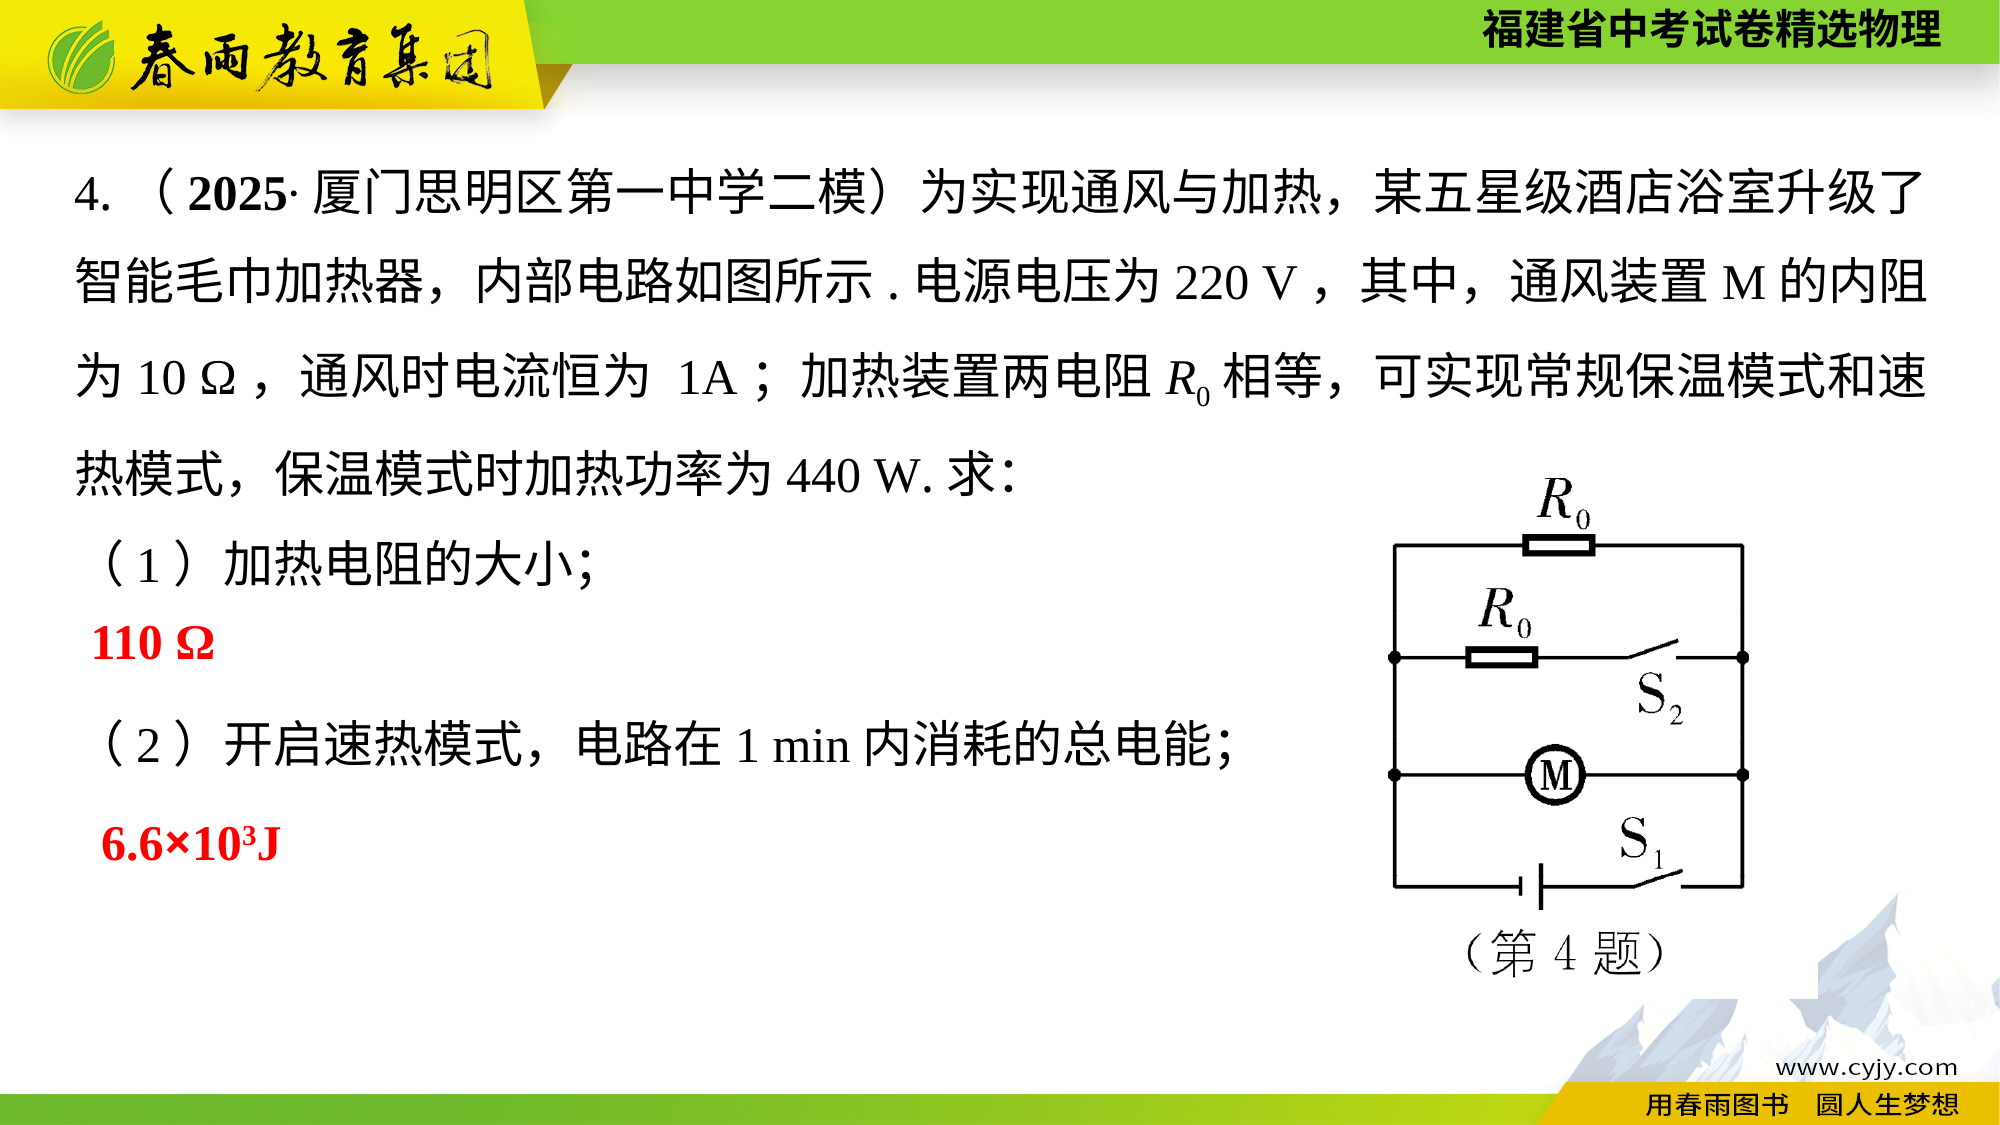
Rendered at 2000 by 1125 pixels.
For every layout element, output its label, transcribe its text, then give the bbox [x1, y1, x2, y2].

picture [0, 0, 2000, 1125]
text_box 110 Ω [75, 572, 231, 678]
text_box 6.6×103J [86, 772, 297, 878]
list 4.（2025∙厦门思明区第一中学二模）为实现通风与加热，某五星级酒店浴室升级了智能毛巾加热器，内部电路如图所示.电源电压为220 V，其中，通风装置M的内阻为10 Ω，通风时电流恒为 1A；加热装置两电阻R0相等，可实现常规保温模式和速热模式，保温模式时加热功率为440 W.求： （1）加热电阻的大小； （2）开启速热模式，电路在1 min内消耗的总电能； [59, 122, 1944, 774]
